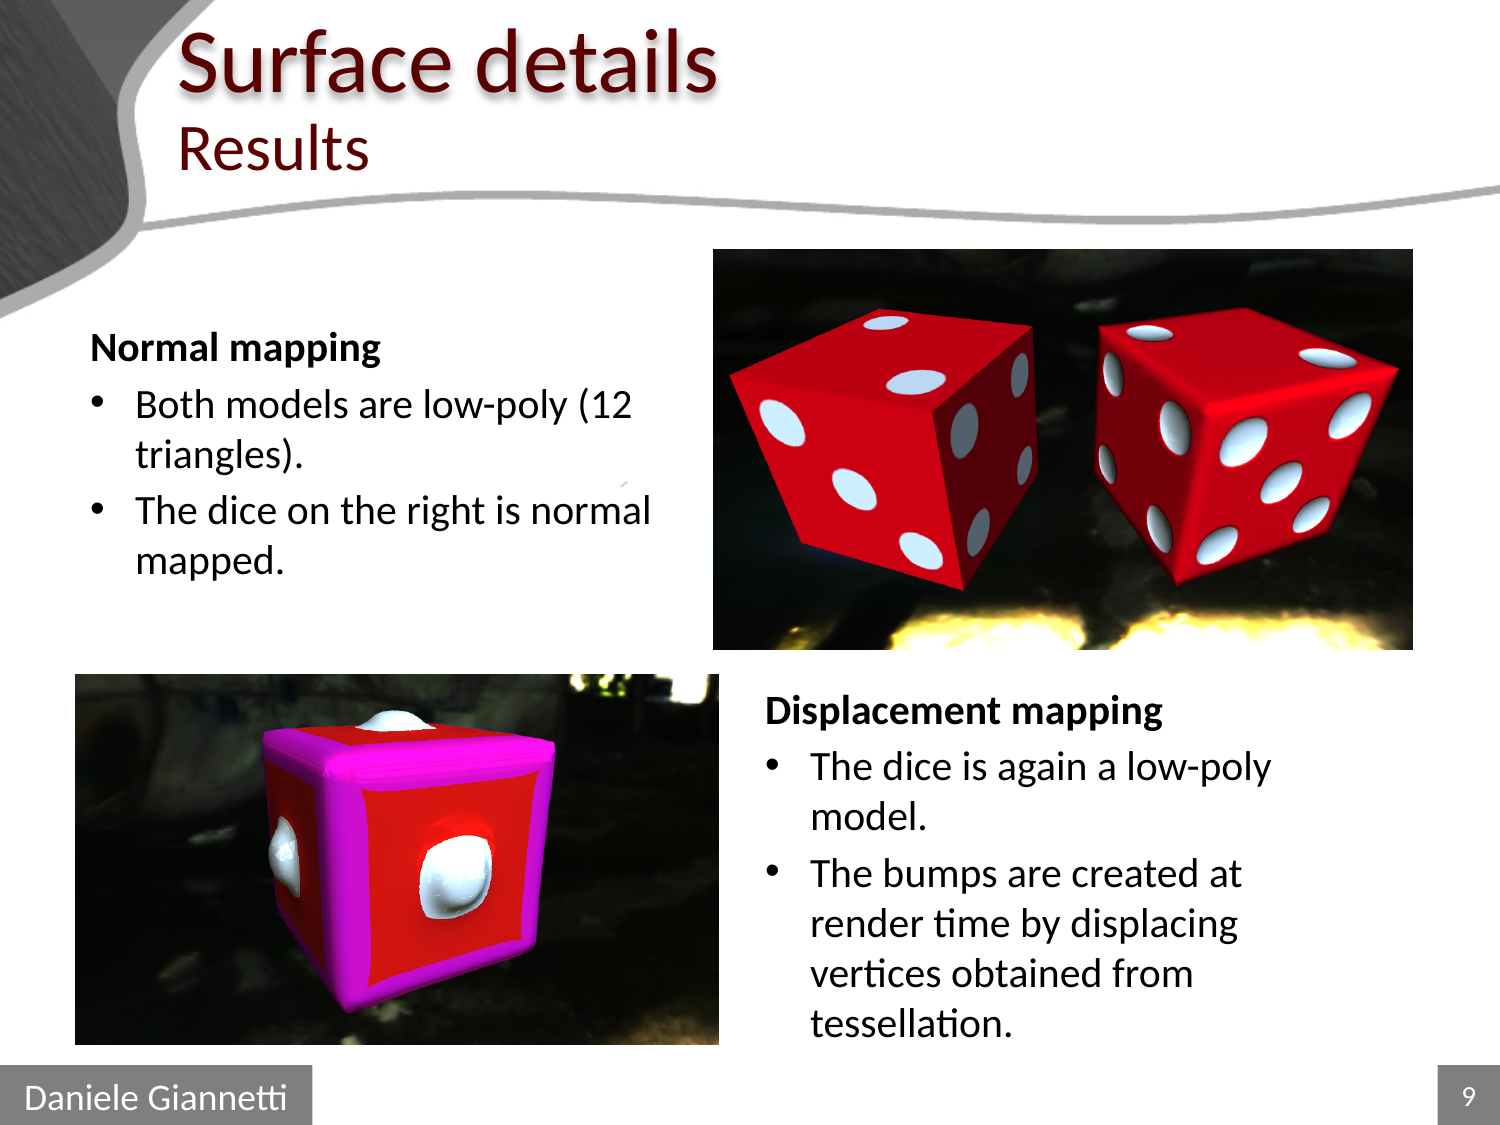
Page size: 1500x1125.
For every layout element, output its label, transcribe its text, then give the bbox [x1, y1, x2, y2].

list Normal mapping Both models are low-poly (12 triangles). The dice on the right is normal mapped. [75, 312, 675, 613]
text_box Results [162, 87, 1375, 200]
picture [0, 0, 1500, 1125]
title Surface details [162, 0, 1375, 87]
text_box Daniele Giannetti [0, 1065, 313, 1125]
slide_number 9 [1437, 1065, 1500, 1125]
text_box Displacement mapping The dice is again a low-poly model. The bumps are created at render time by displacing vertices obtained from tessellation. [749, 675, 1350, 1075]
